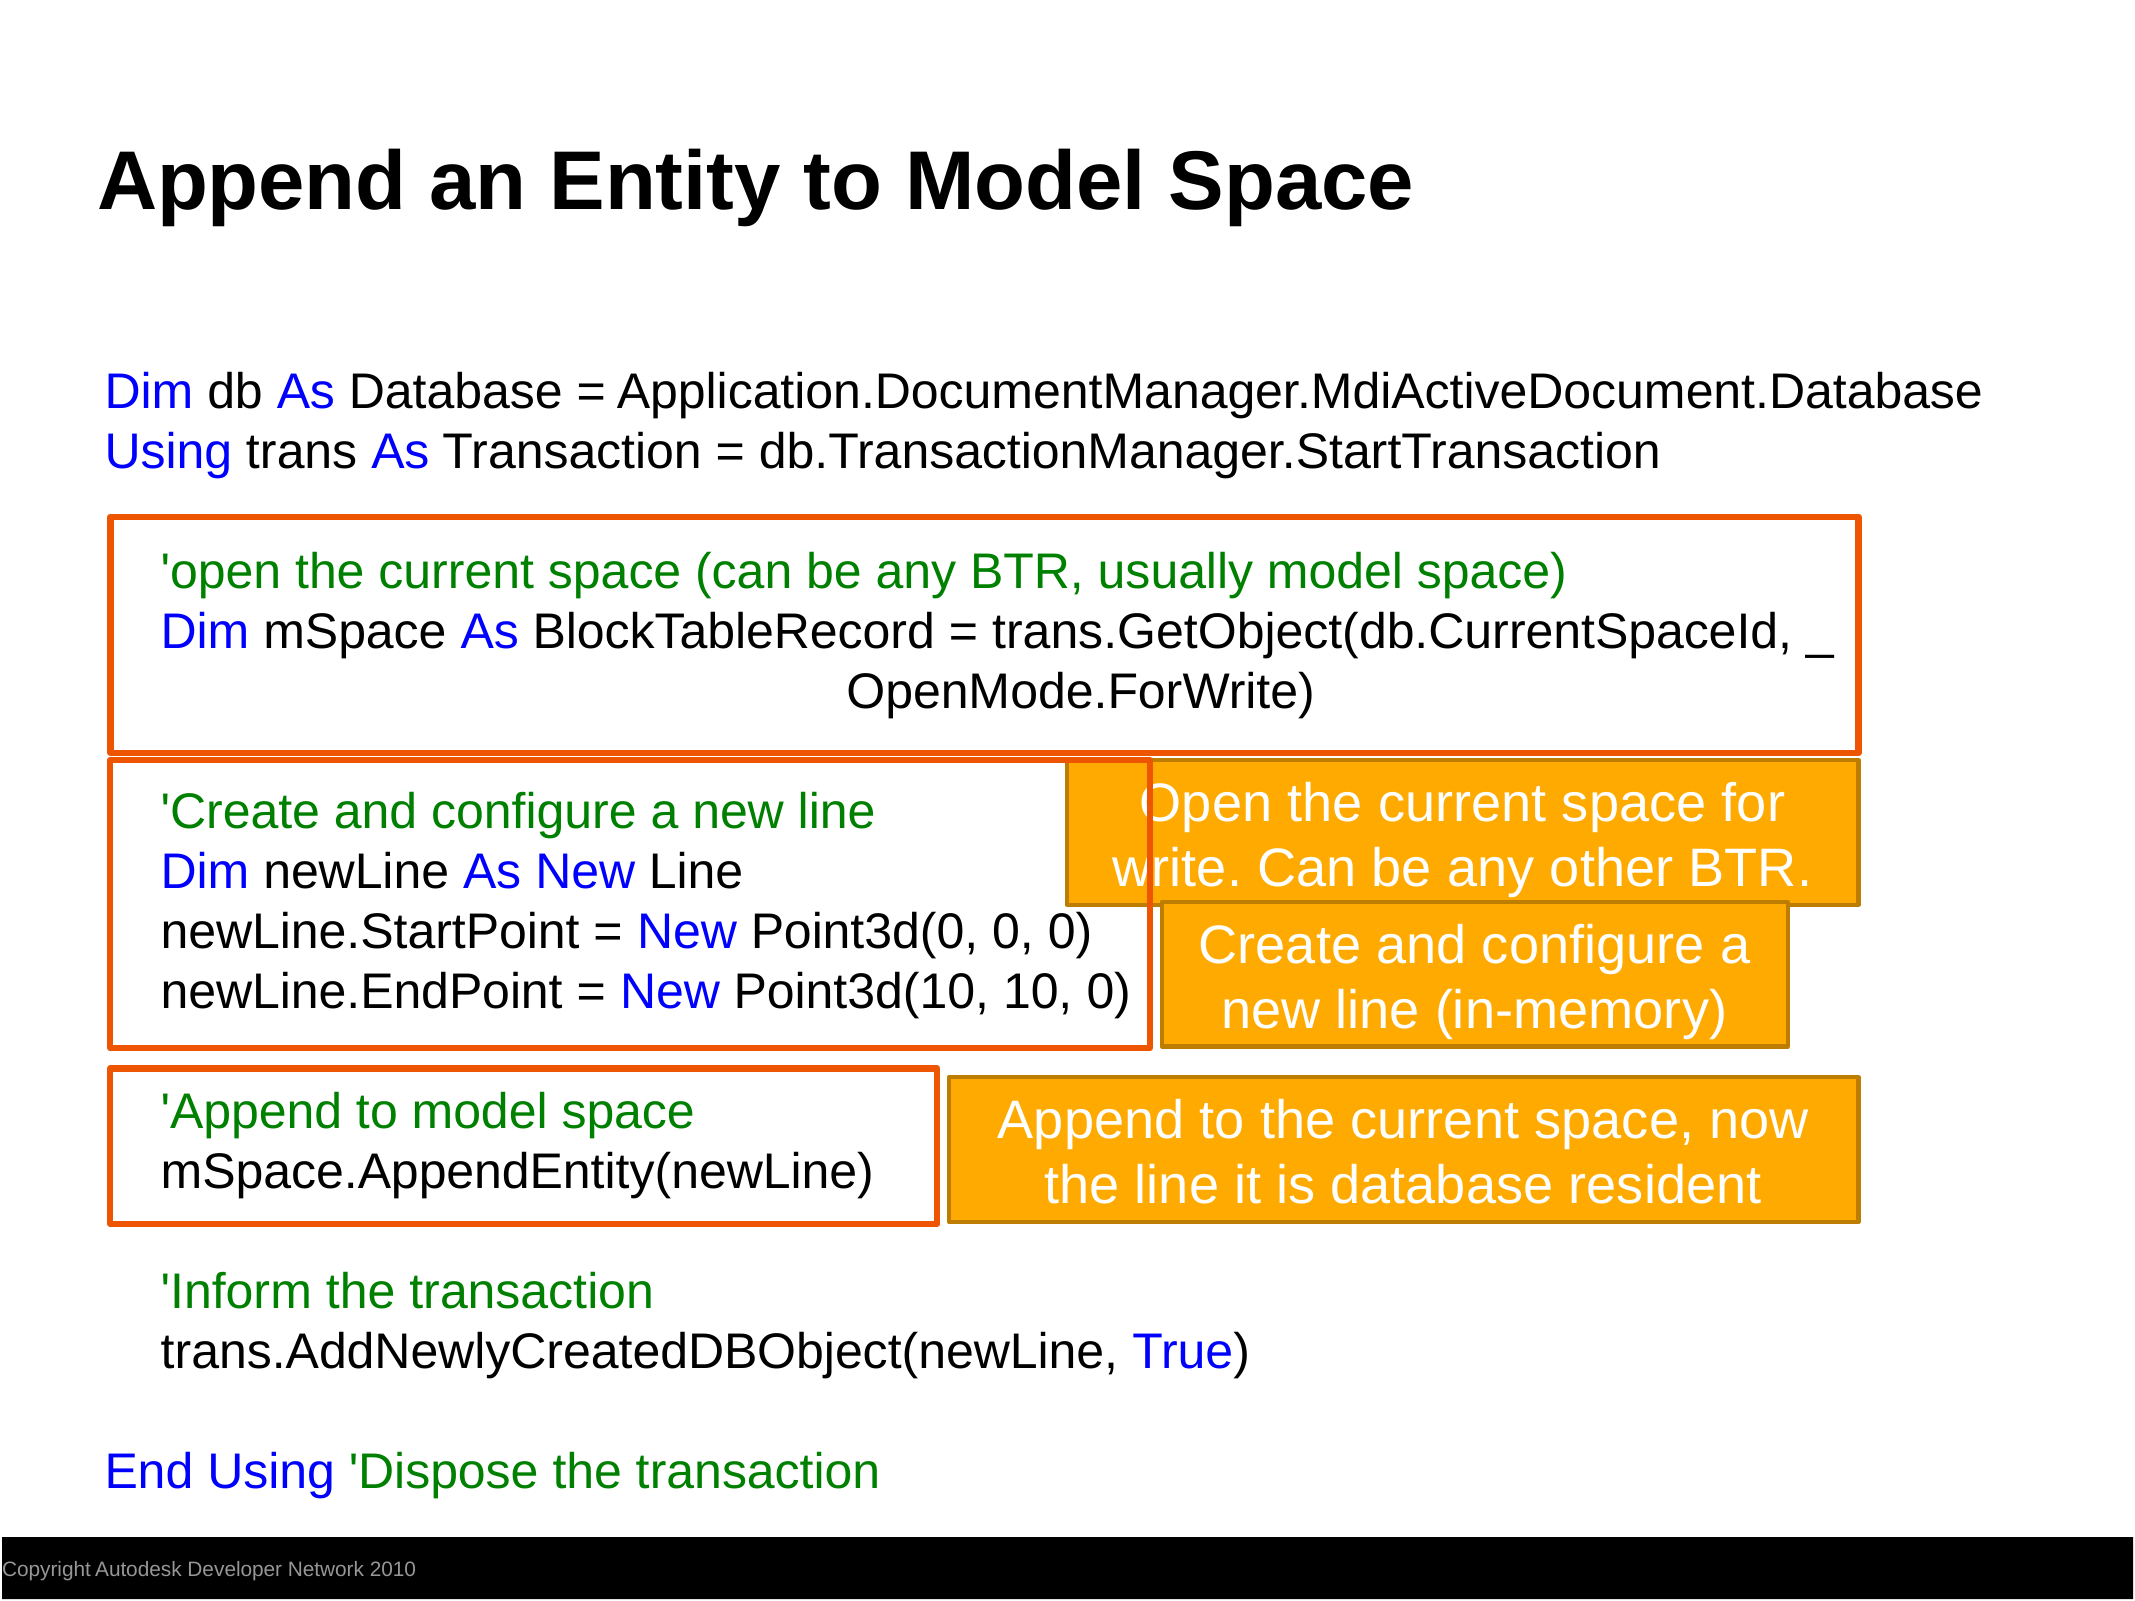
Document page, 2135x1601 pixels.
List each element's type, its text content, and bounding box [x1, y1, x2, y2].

text_box Create and configure a new line (in-memory) [1160, 900, 1790, 1049]
text_box Dim db As Database = Application.DocumentManager.MdiActiveDocument.Database Using trans As Transaction = db.TransactionManager.StartTransaction 'open the current space (can be any BTR, usually model space) Dim mSpace As BlockTableRecord = trans.GetObject(db.CurrentSpaceId, _ OpenMode.ForWrite) 'Create and configure a new line Dim newLine As New Line newLine.StartPoint = New Point3d(0, 0, 0) newLine.EndPoint = New Point3d(10, 10, 0) 'Append to model space mSpace.AppendEntity(newLine) 'Inform the transaction trans.AddNewlyCreatedDBObject(newLine, True) End Using 'Dispose the transaction [0, 351, 1998, 1507]
text_box Open the current space for write. Can be any other BTR. [1152, 758, 1861, 907]
title Append an Entity to Model Space [96, 59, 2028, 293]
text_box Append to the current space, now the line it is database resident [947, 1075, 1861, 1224]
text_box [108, 515, 1861, 755]
text_box [108, 1066, 939, 1226]
text_box [108, 758, 1152, 1050]
